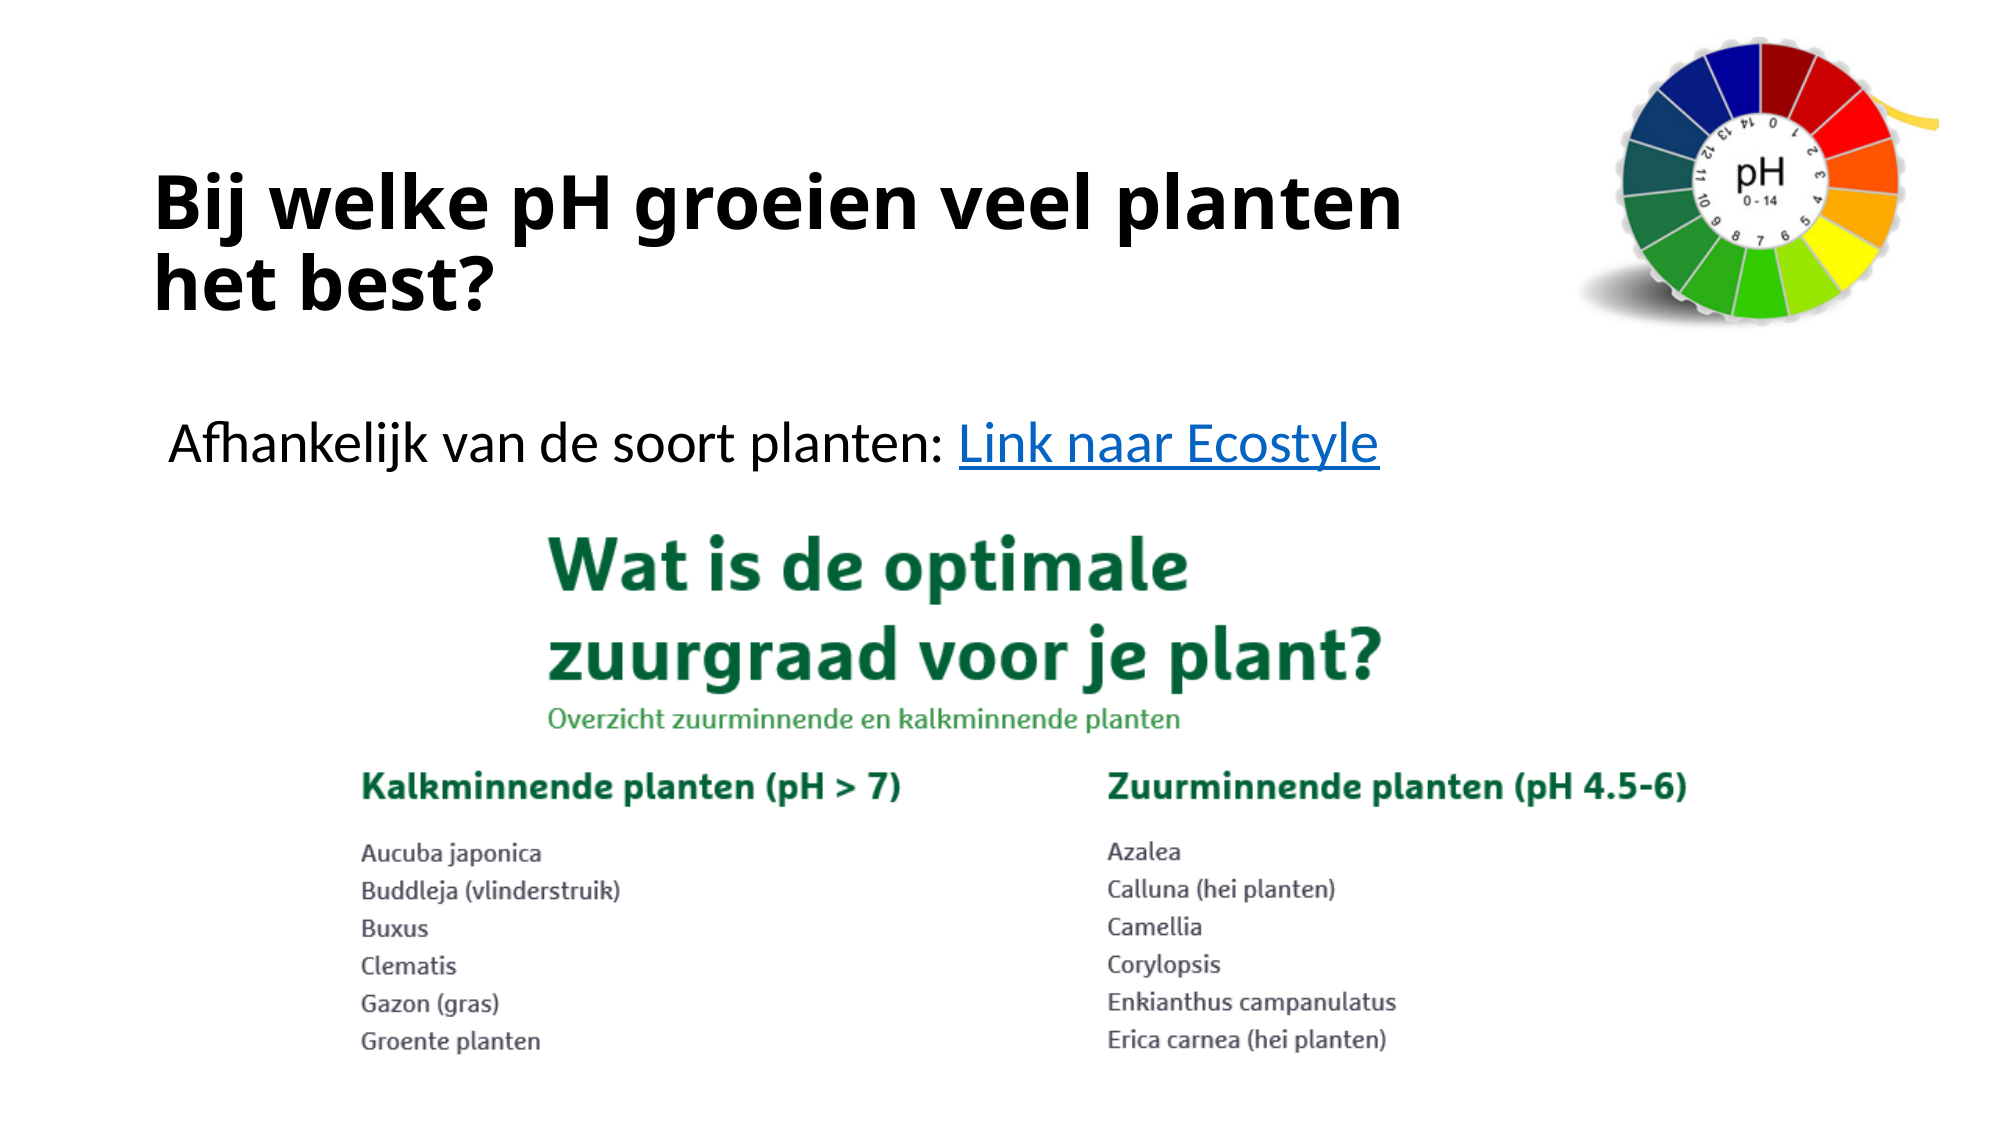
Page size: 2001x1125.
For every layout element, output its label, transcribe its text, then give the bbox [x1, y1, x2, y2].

picture [1571, 37, 1939, 333]
title Bij welke pH groeien veel planten het best? [137, 136, 1863, 355]
list Afhankelijk van de soort planten: Link naar Ecostyle [153, 404, 1863, 1014]
picture [274, 511, 1697, 1064]
